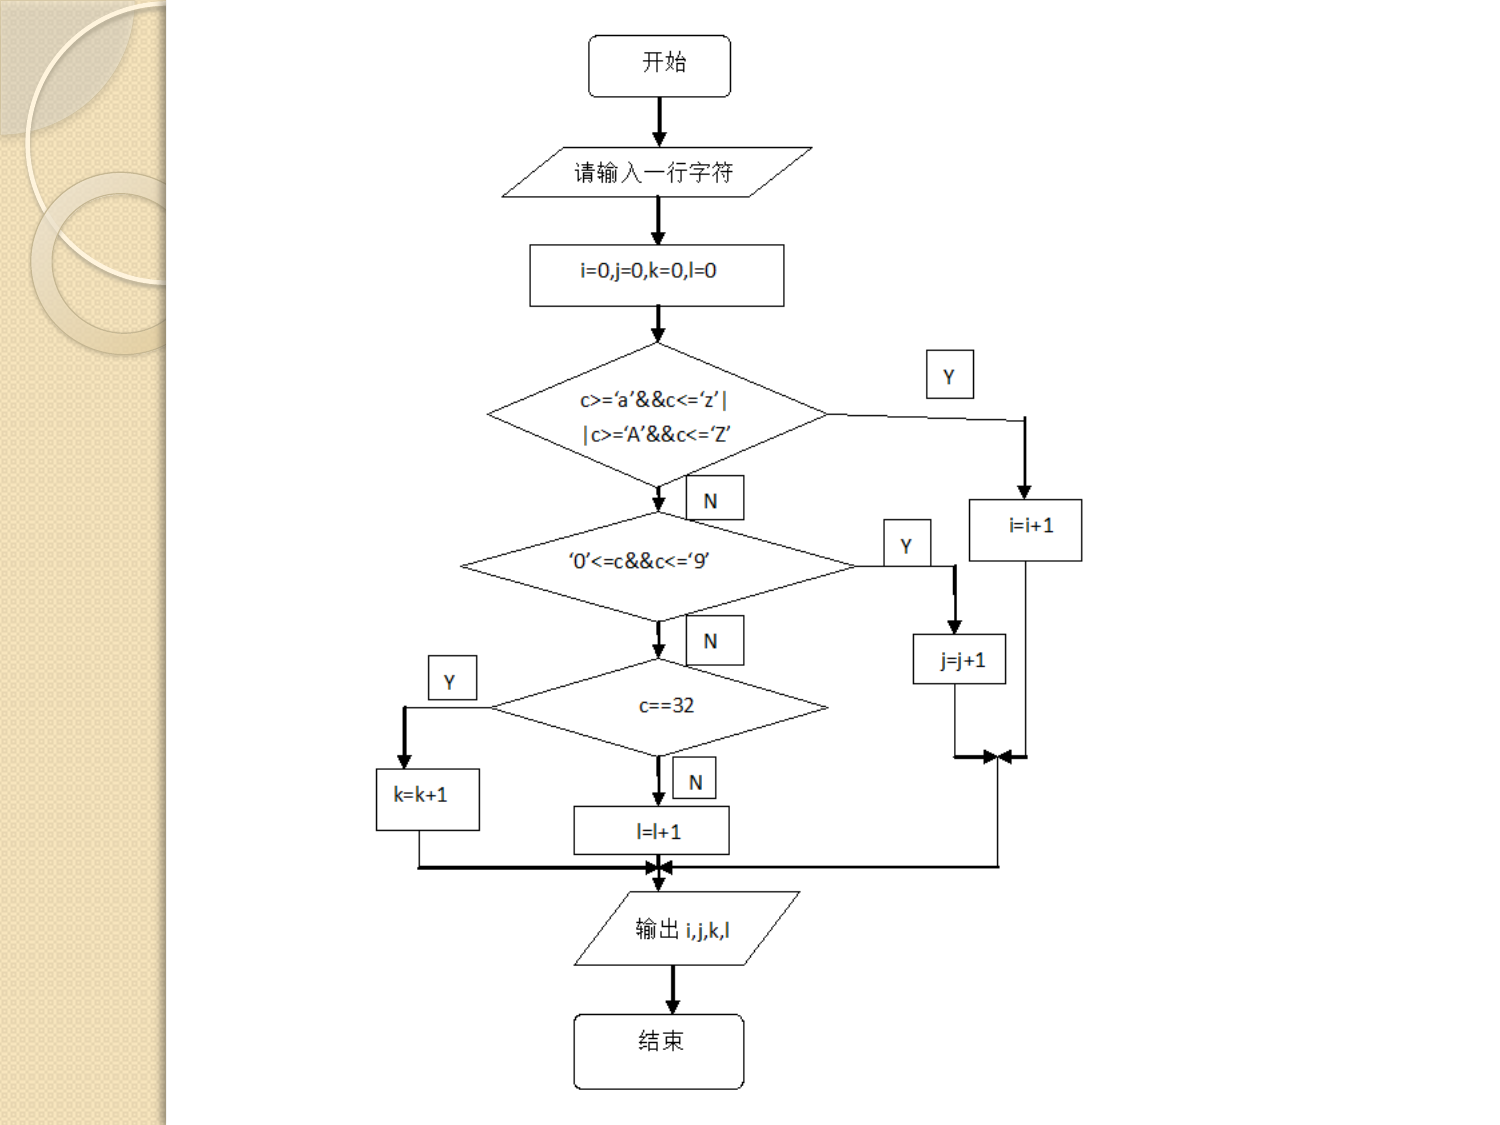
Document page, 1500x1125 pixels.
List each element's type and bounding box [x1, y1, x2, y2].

picture [348, 18, 1152, 1106]
